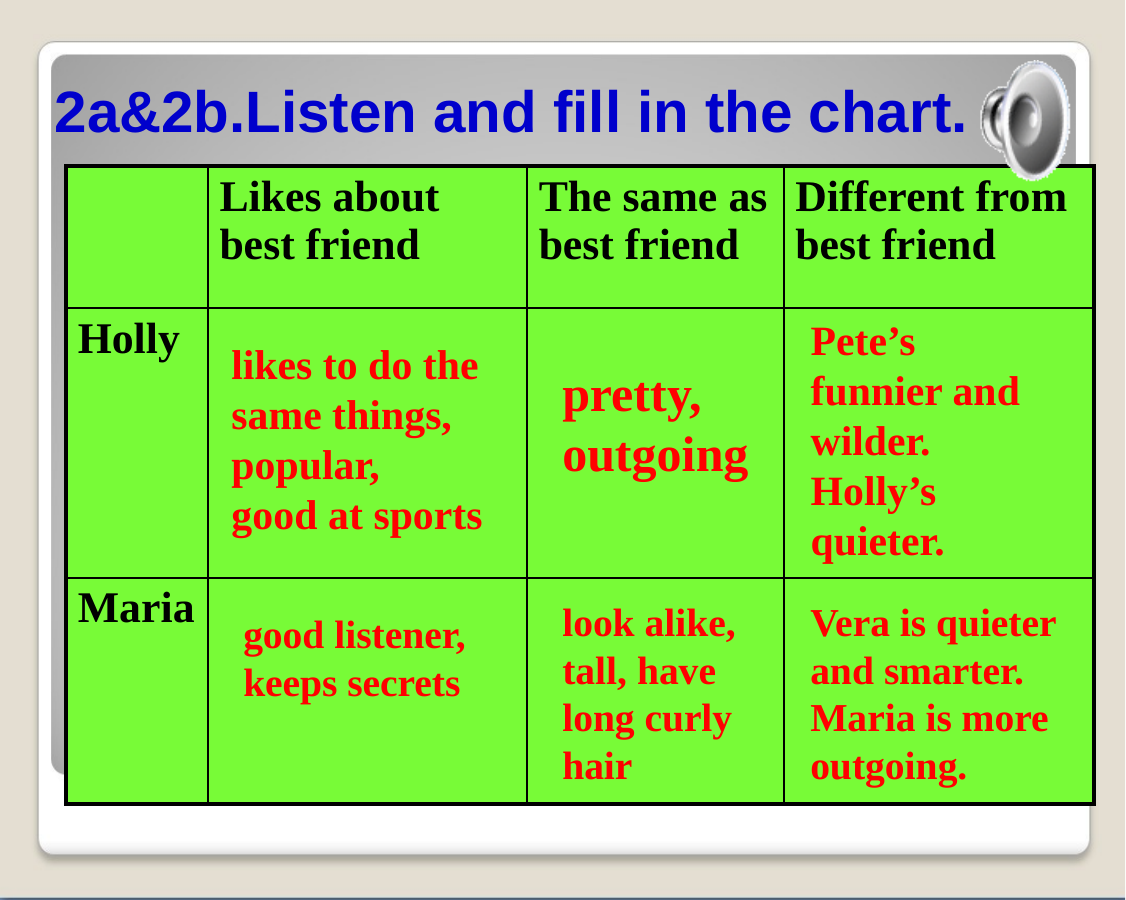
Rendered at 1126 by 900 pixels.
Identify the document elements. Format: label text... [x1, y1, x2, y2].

table_header [68, 168, 207, 307]
text_box Vera is quieter and smarter. Maria is more outgoing. [798, 591, 1074, 794]
table_cell [209, 579, 526, 802]
text_box look alike, tall, have long curly hair [550, 591, 752, 794]
table_cell [528, 309, 783, 577]
table_cell [209, 309, 526, 577]
text_box 2a&2b.Listen and fill in the chart. [42, 60, 973, 143]
table_cell [528, 579, 783, 802]
table_cell Maria [68, 579, 207, 802]
table_cell Holly [68, 309, 207, 577]
text_box pretty, outgoing [550, 355, 767, 487]
table_header The same as best friend [528, 168, 783, 307]
table_header Likes about best friend [209, 168, 526, 307]
table_cell [785, 309, 1092, 577]
text_box Pete’s funnier and wilder. Holly’s quieter. [798, 308, 1069, 570]
text_box good listener, keeps secrets [231, 603, 480, 711]
picture [0, 0, 1126, 900]
text_box likes to do the same things, popular, good at sports [219, 331, 504, 544]
table_header Different from best friend [785, 168, 1092, 307]
table_cell [785, 579, 1092, 802]
